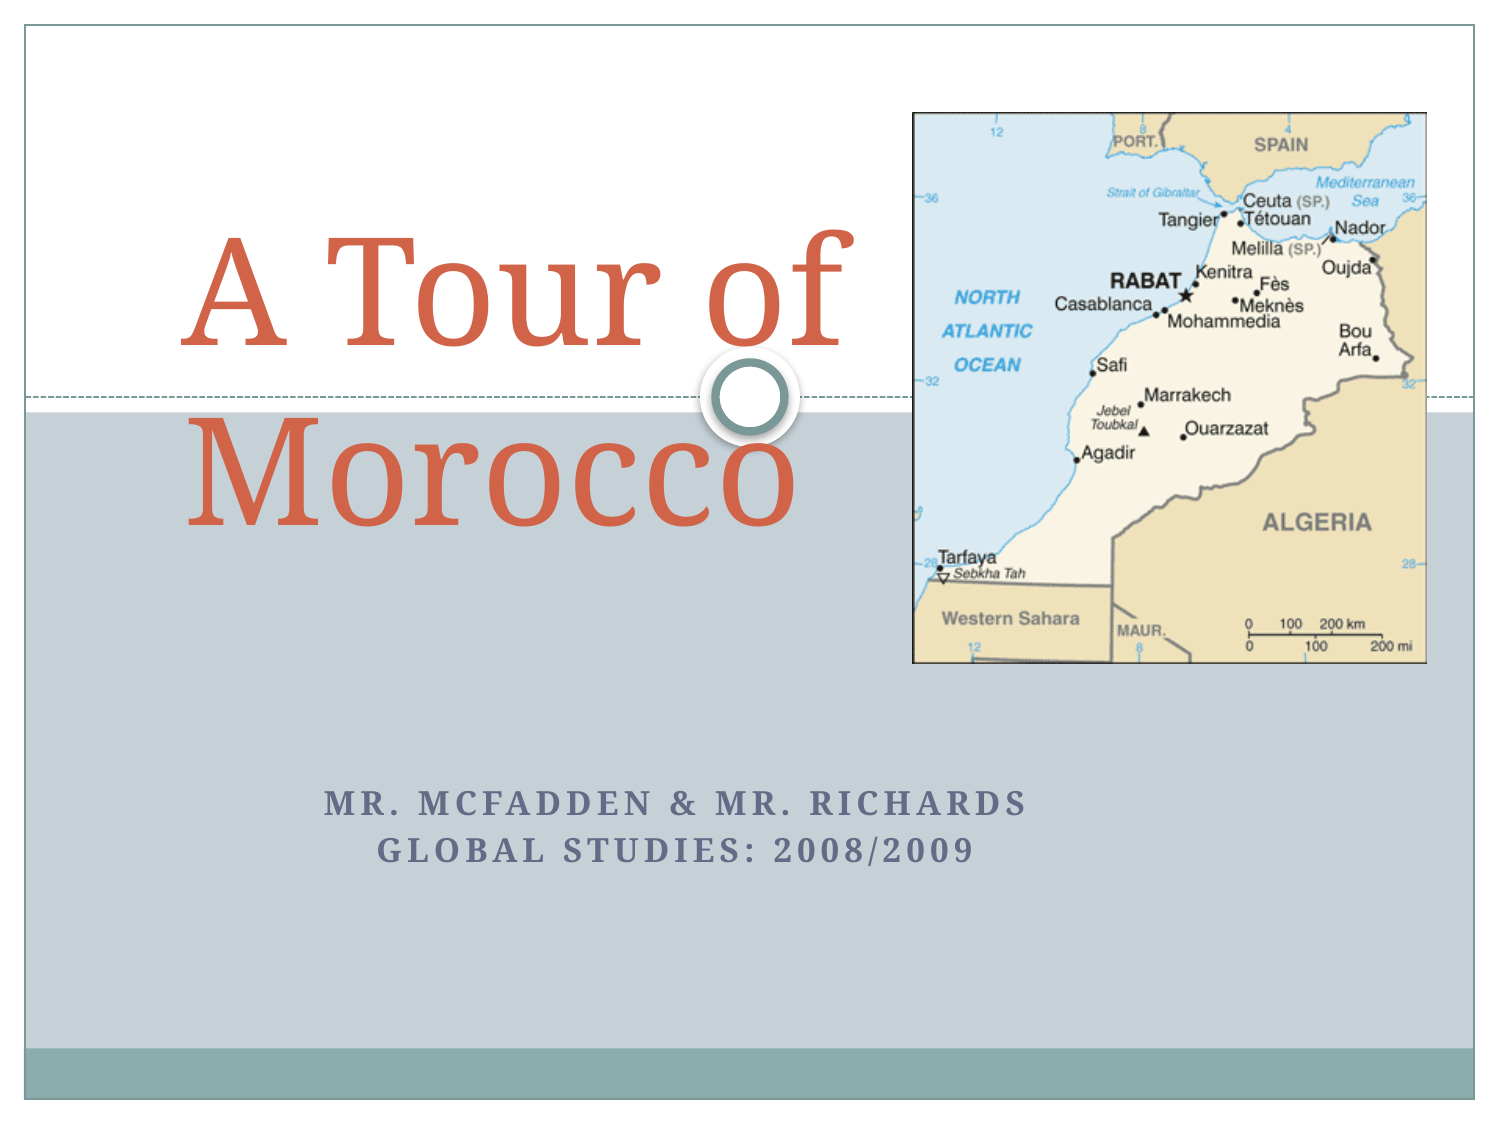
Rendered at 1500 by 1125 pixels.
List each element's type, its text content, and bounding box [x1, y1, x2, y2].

picture [912, 112, 1427, 665]
title A Tour of Morocco [50, 62, 975, 563]
subtitle Mr. McFadden & Mr. Richards Global Studies: 2008/2009 [150, 774, 1200, 938]
